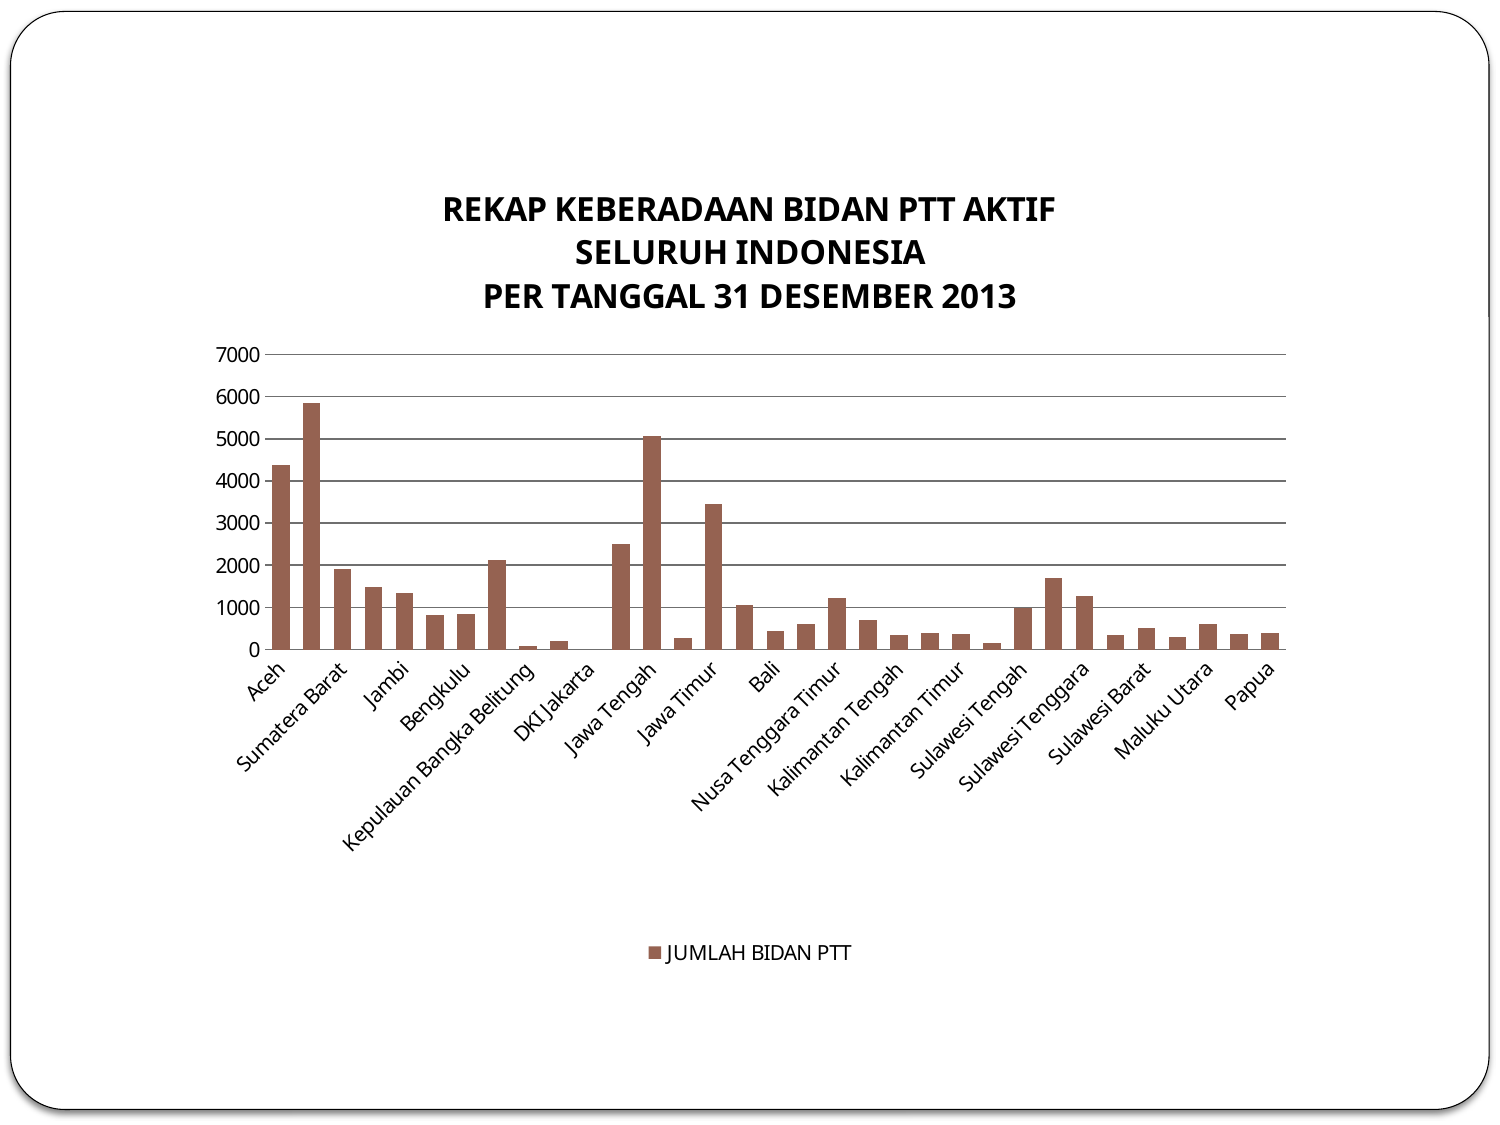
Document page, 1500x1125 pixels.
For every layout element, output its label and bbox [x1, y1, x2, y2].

chart [191, 152, 1309, 973]
